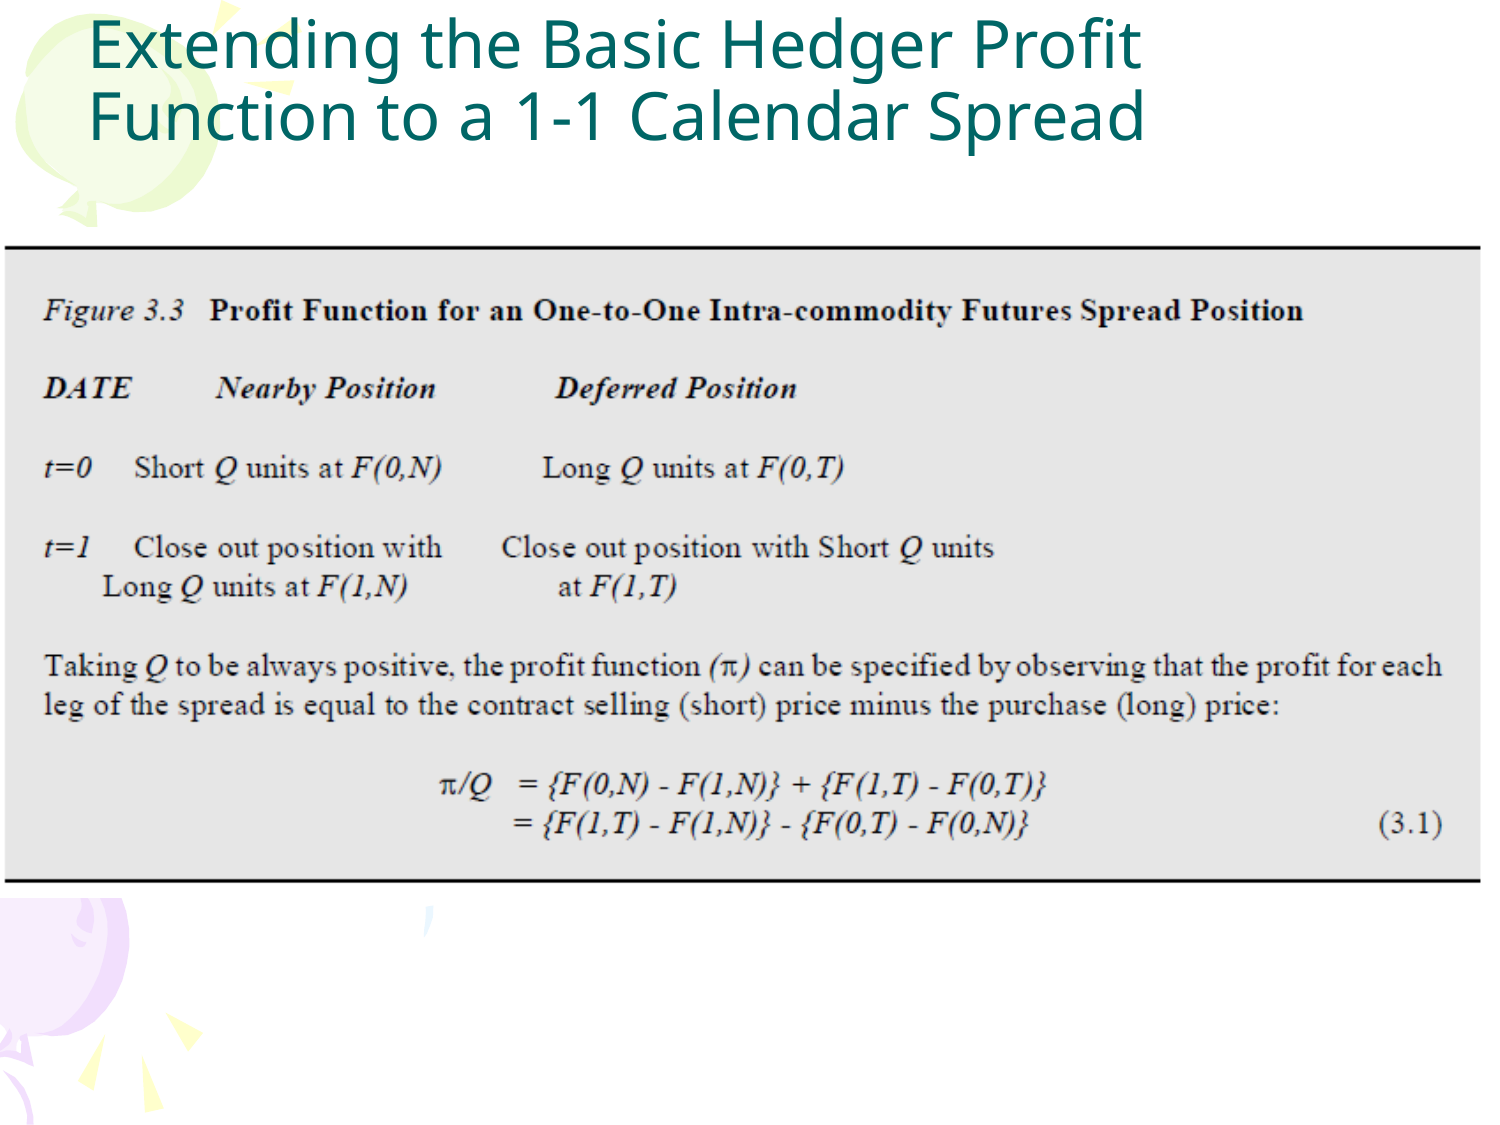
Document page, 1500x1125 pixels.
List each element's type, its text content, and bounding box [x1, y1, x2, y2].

title Extending the Basic Hedger Profit Function to a 1-1 Calendar Spread [72, 16, 1425, 163]
picture [0, 227, 1500, 898]
